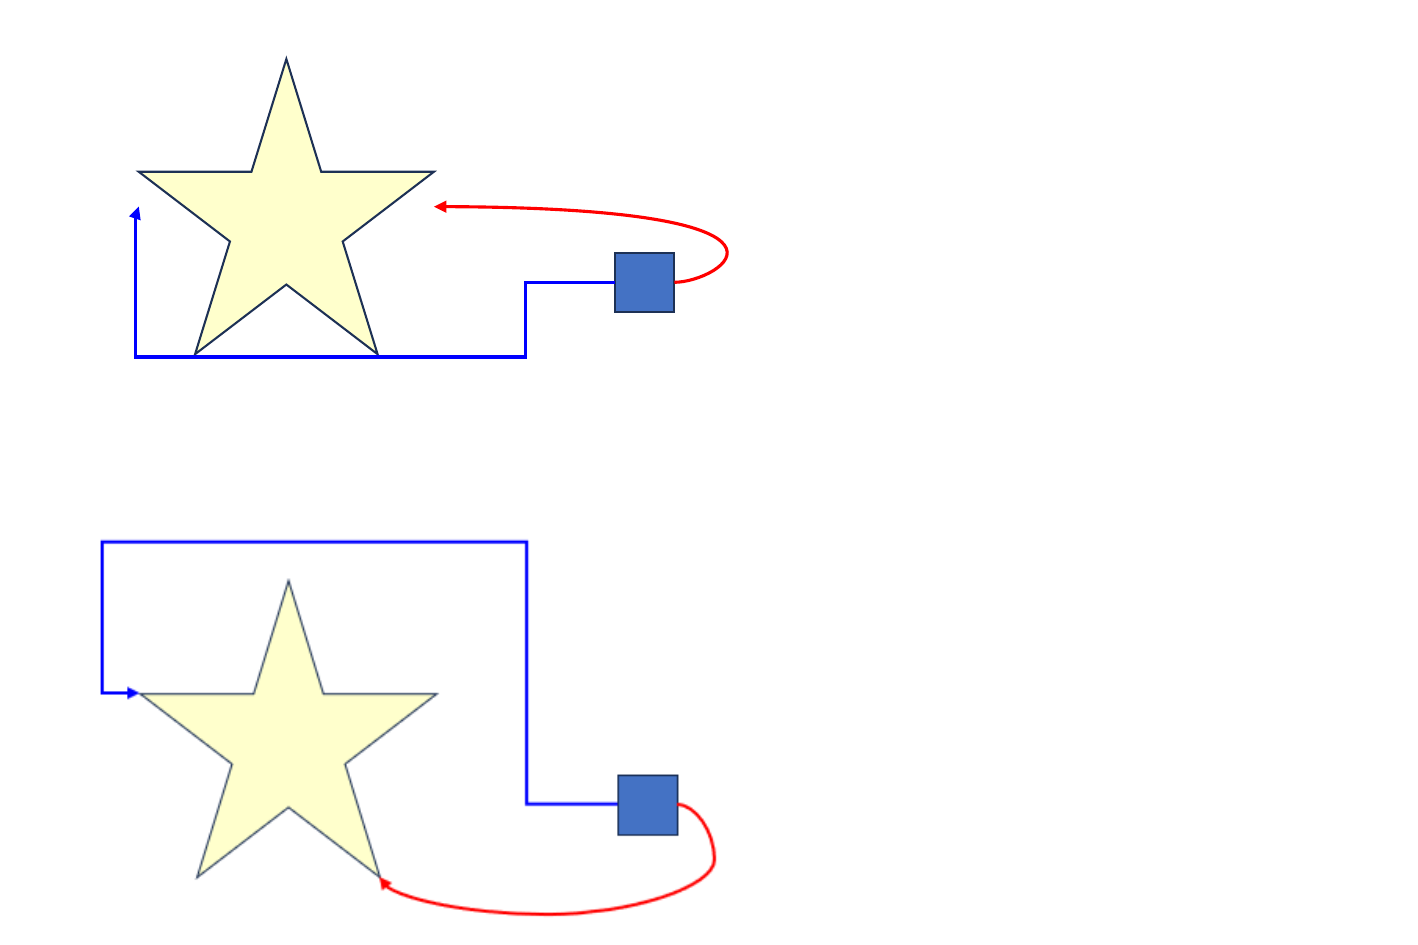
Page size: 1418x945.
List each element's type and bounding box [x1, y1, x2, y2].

text_box [616, 252, 675, 282]
text_box [138, 171, 616, 283]
picture [90, 530, 721, 924]
text_box [193, 283, 377, 355]
text_box [135, 55, 437, 173]
text_box [377, 282, 675, 355]
